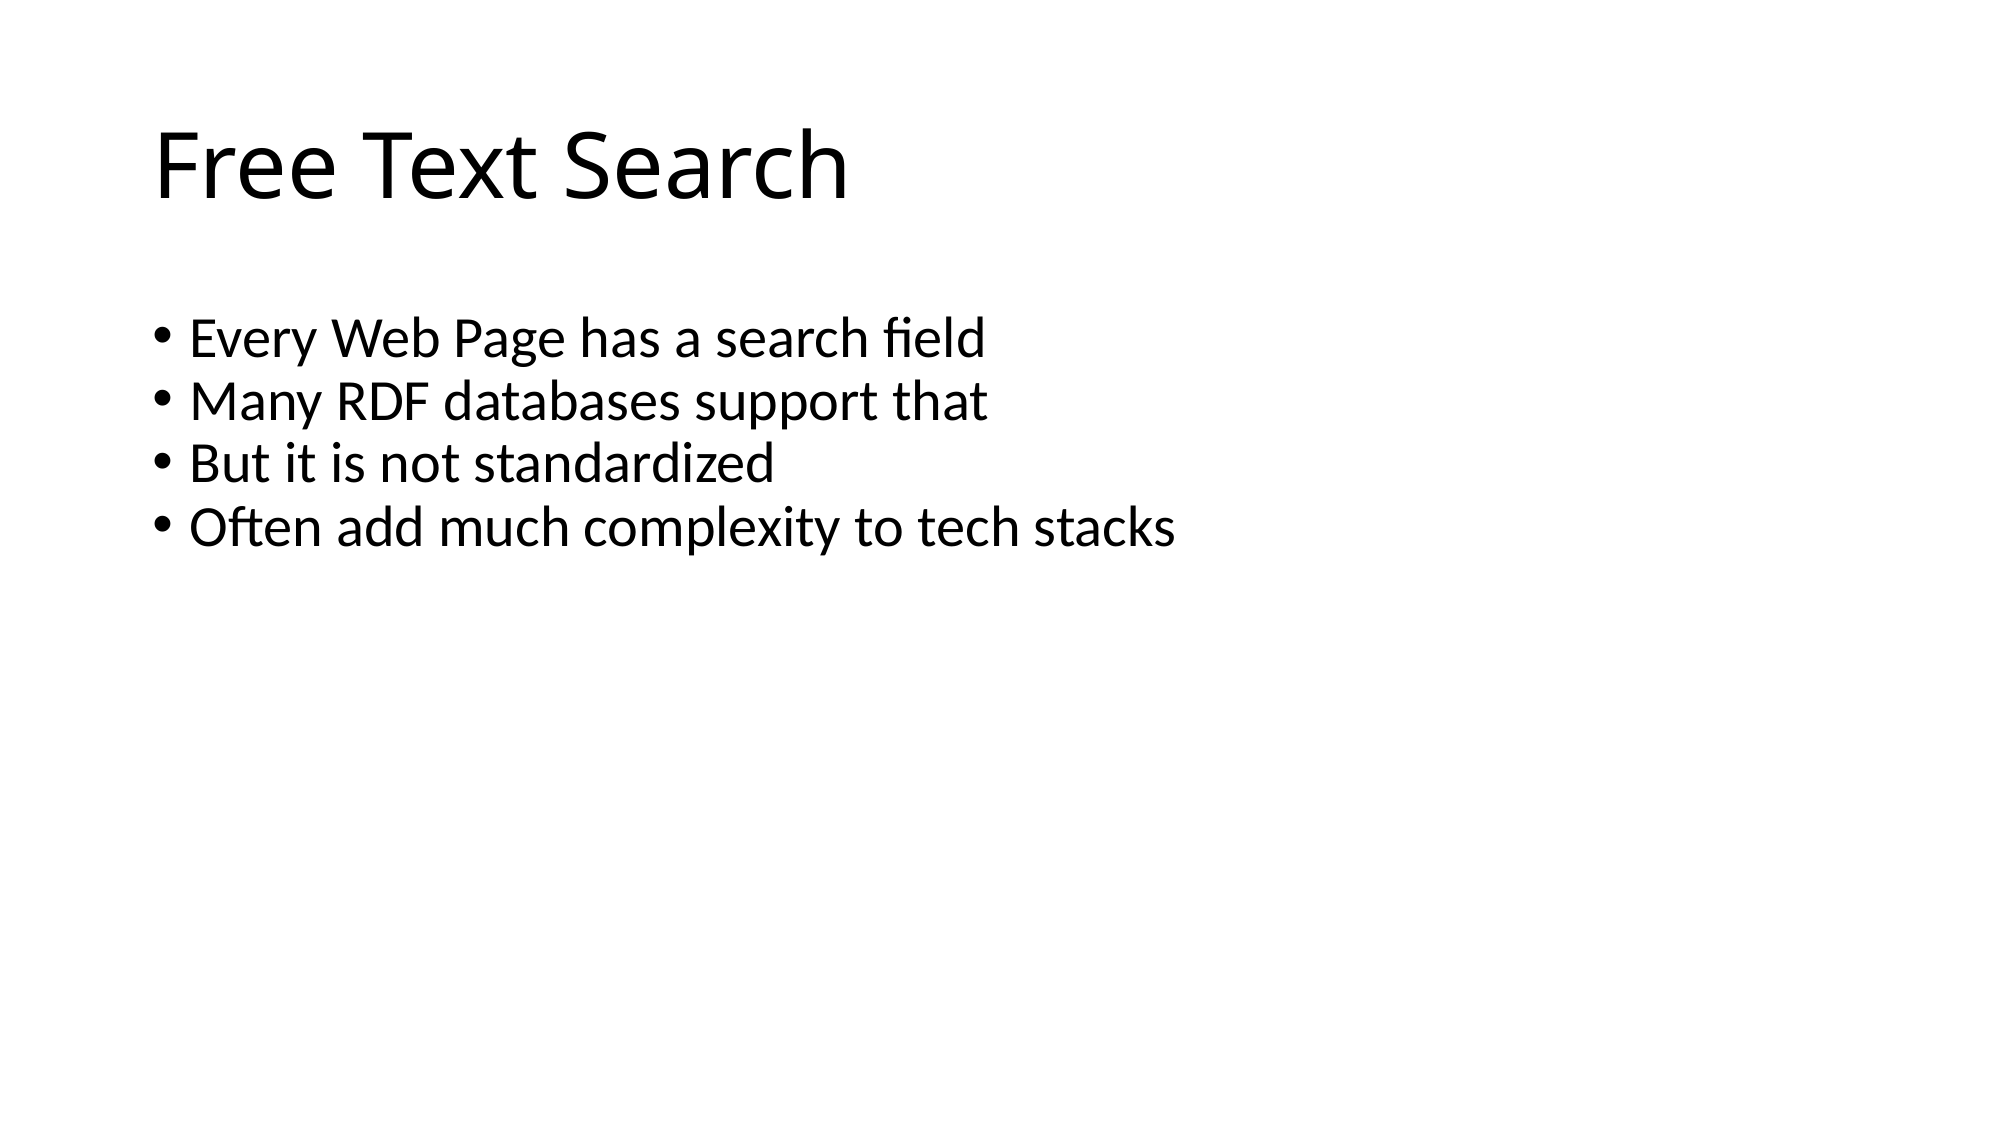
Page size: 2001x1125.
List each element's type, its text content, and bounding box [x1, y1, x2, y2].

text_box Free Text Search [137, 59, 1863, 278]
text_box Every Web Page has a search field Many RDF databases support that But it is not standardized Often add much complexity to tech stacks [137, 299, 1863, 1014]
